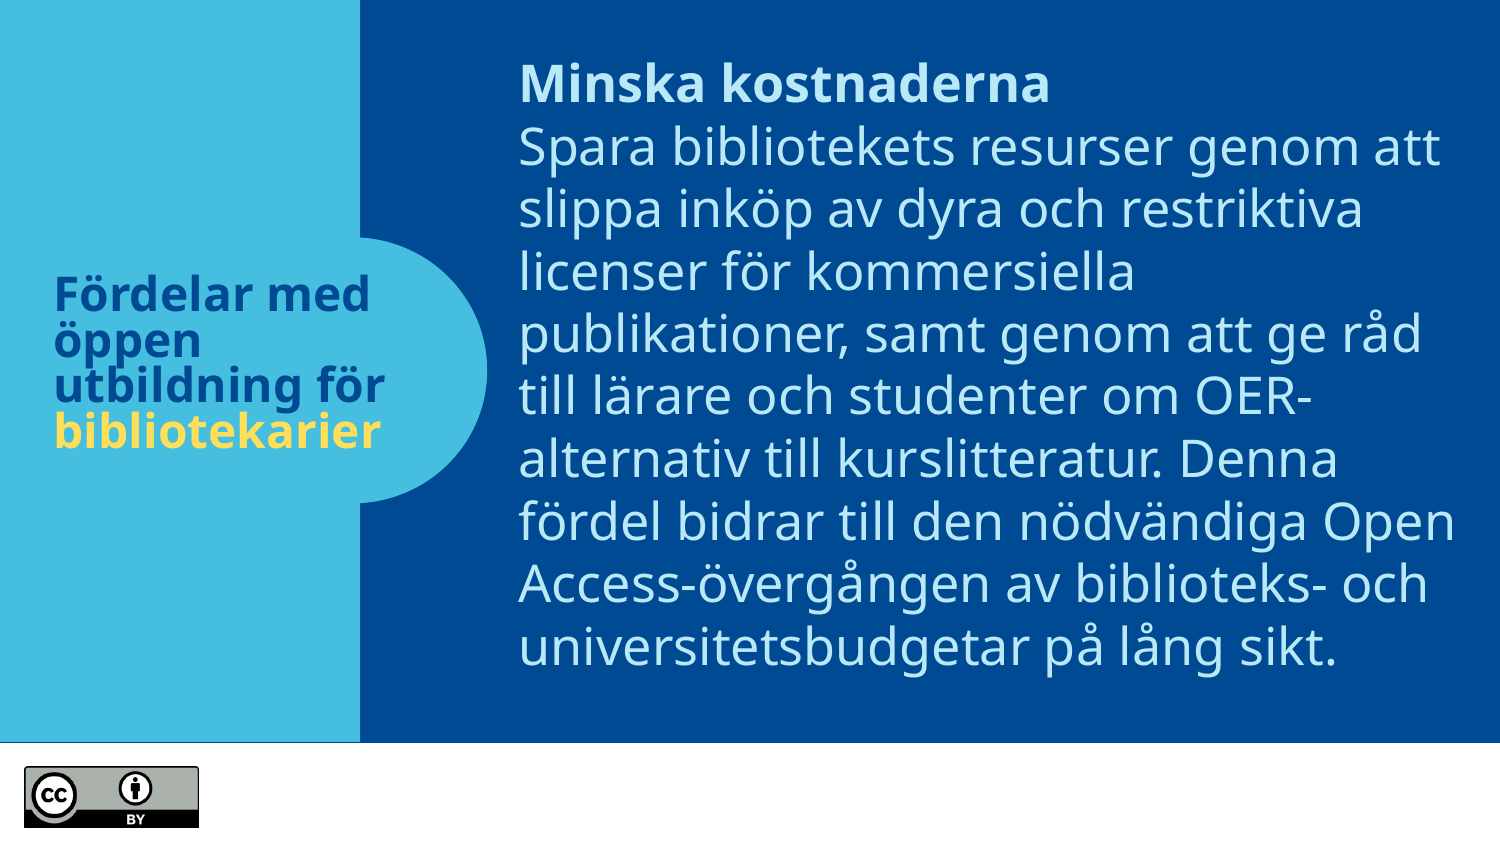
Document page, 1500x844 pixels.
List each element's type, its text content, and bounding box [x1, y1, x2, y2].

text_box [268, 474, 437, 504]
picture [24, 765, 199, 828]
text_box [0, 0, 361, 742]
text_box [278, 237, 427, 259]
text_box Minska kostnaderna Spara bibliotekets resurser genom att slippa inköp av dyra och restriktiva licenser för kommersiella publikationer, samt genom att ge råd till lärare och studenter om OER-alternativ till kurslitteratur. Denna fördel bidrar till den nödvändiga Open Access-övergången av biblioteks- och universitetsbudgetar på lång sikt. [503, 35, 1475, 691]
text_box [0, 750, 1500, 844]
text_box Fördelar med öppen utbildning för bibliotekarier [38, 259, 458, 474]
text_box [458, 287, 488, 454]
